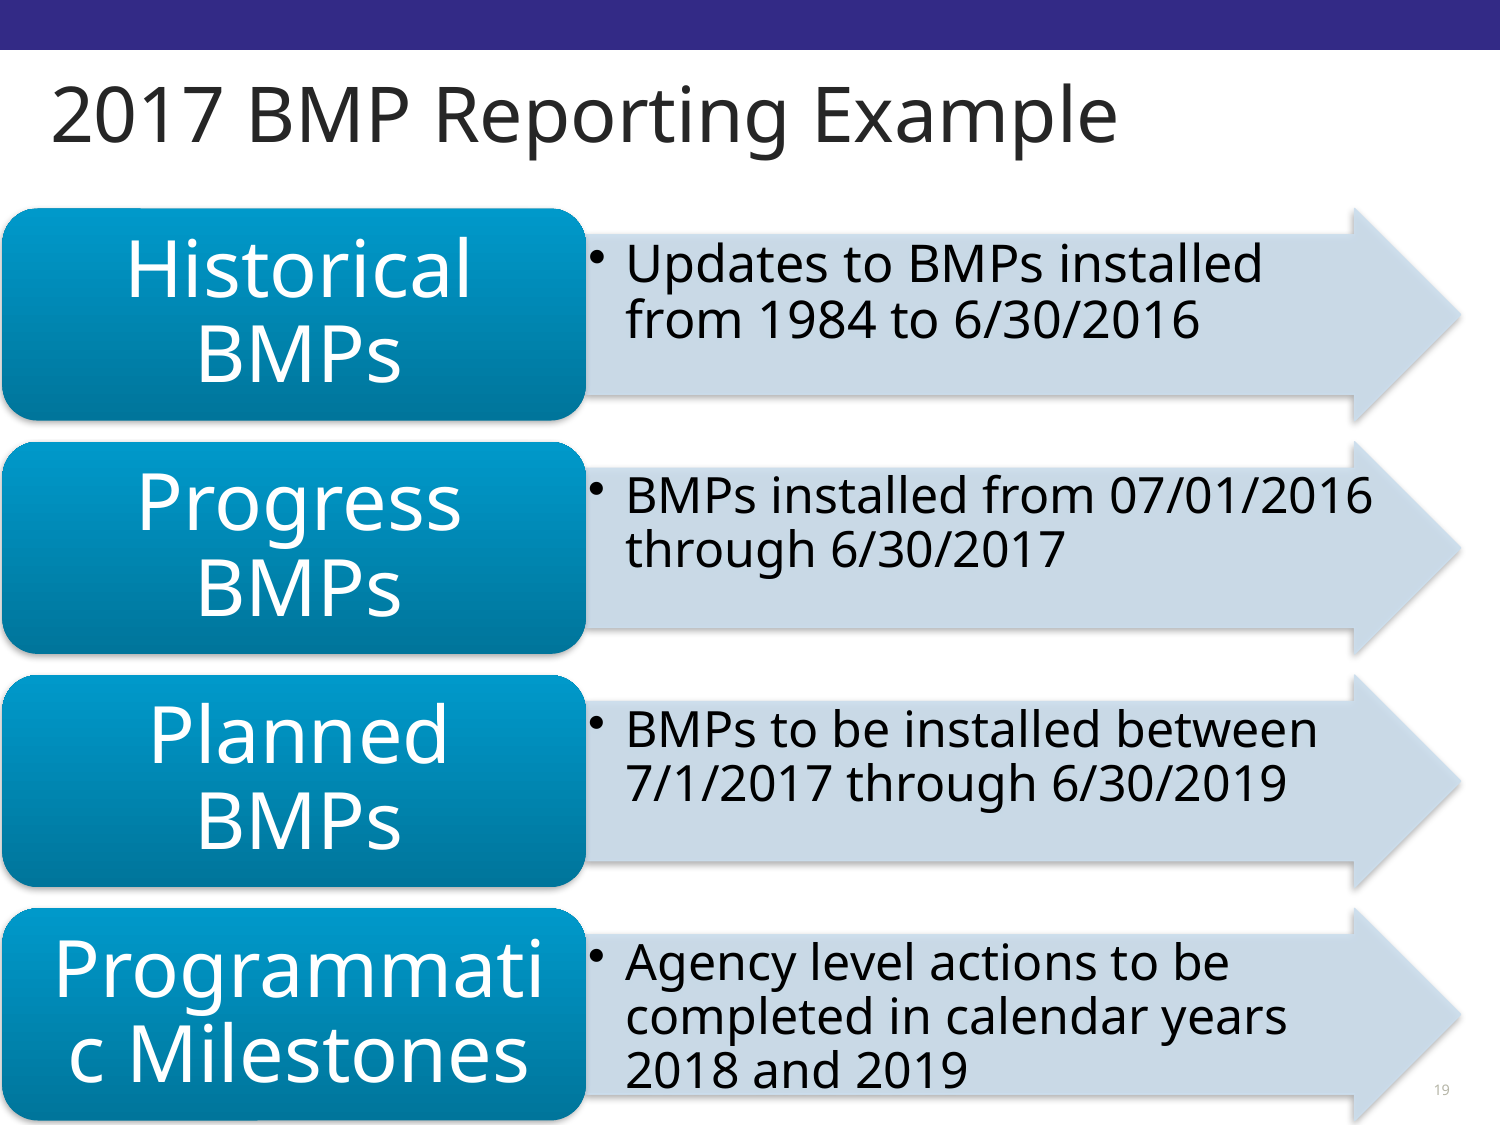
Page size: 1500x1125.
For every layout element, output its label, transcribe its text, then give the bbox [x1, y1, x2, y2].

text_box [2, 207, 1461, 1121]
title 2017 BMP Reporting Example [49, 74, 1451, 206]
